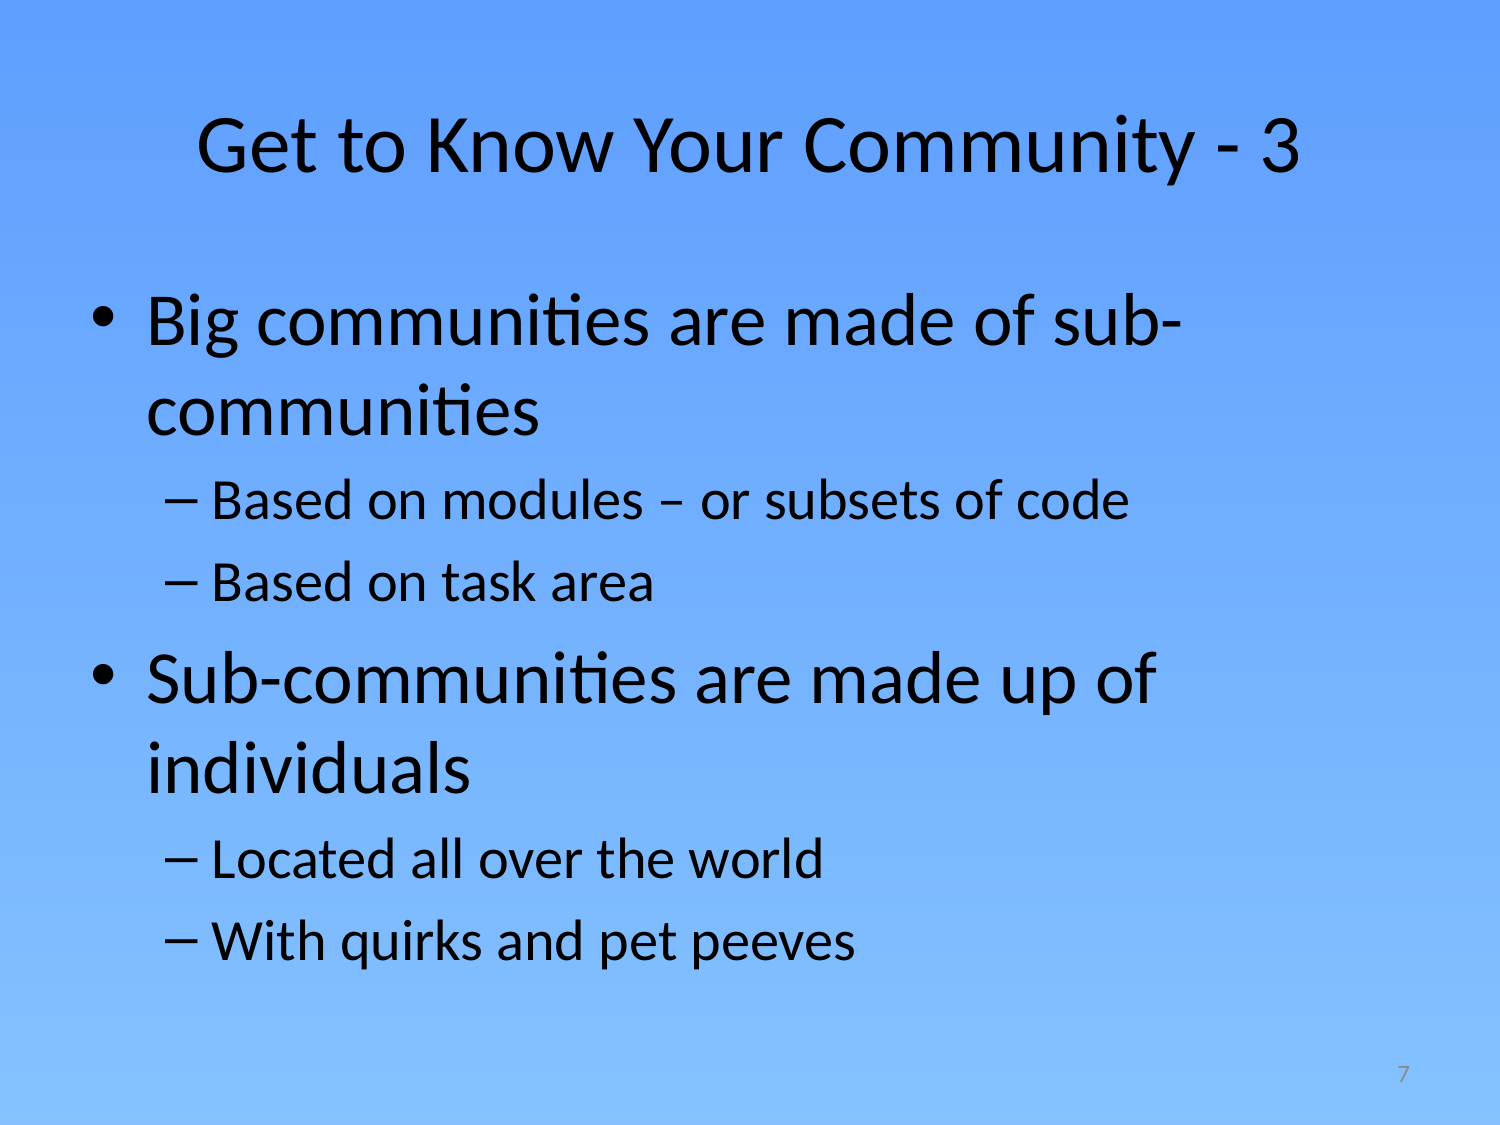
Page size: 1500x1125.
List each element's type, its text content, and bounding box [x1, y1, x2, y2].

slide_number 7 [1074, 1042, 1425, 1103]
title Get to Know Your Community - 3 [74, 44, 1426, 233]
list Big communities are made of sub-communities Based on modules – or subsets of code Based on task area Sub-communities are made up of individuals Located all over the world With quirks and pet peeves [74, 262, 1426, 1006]
